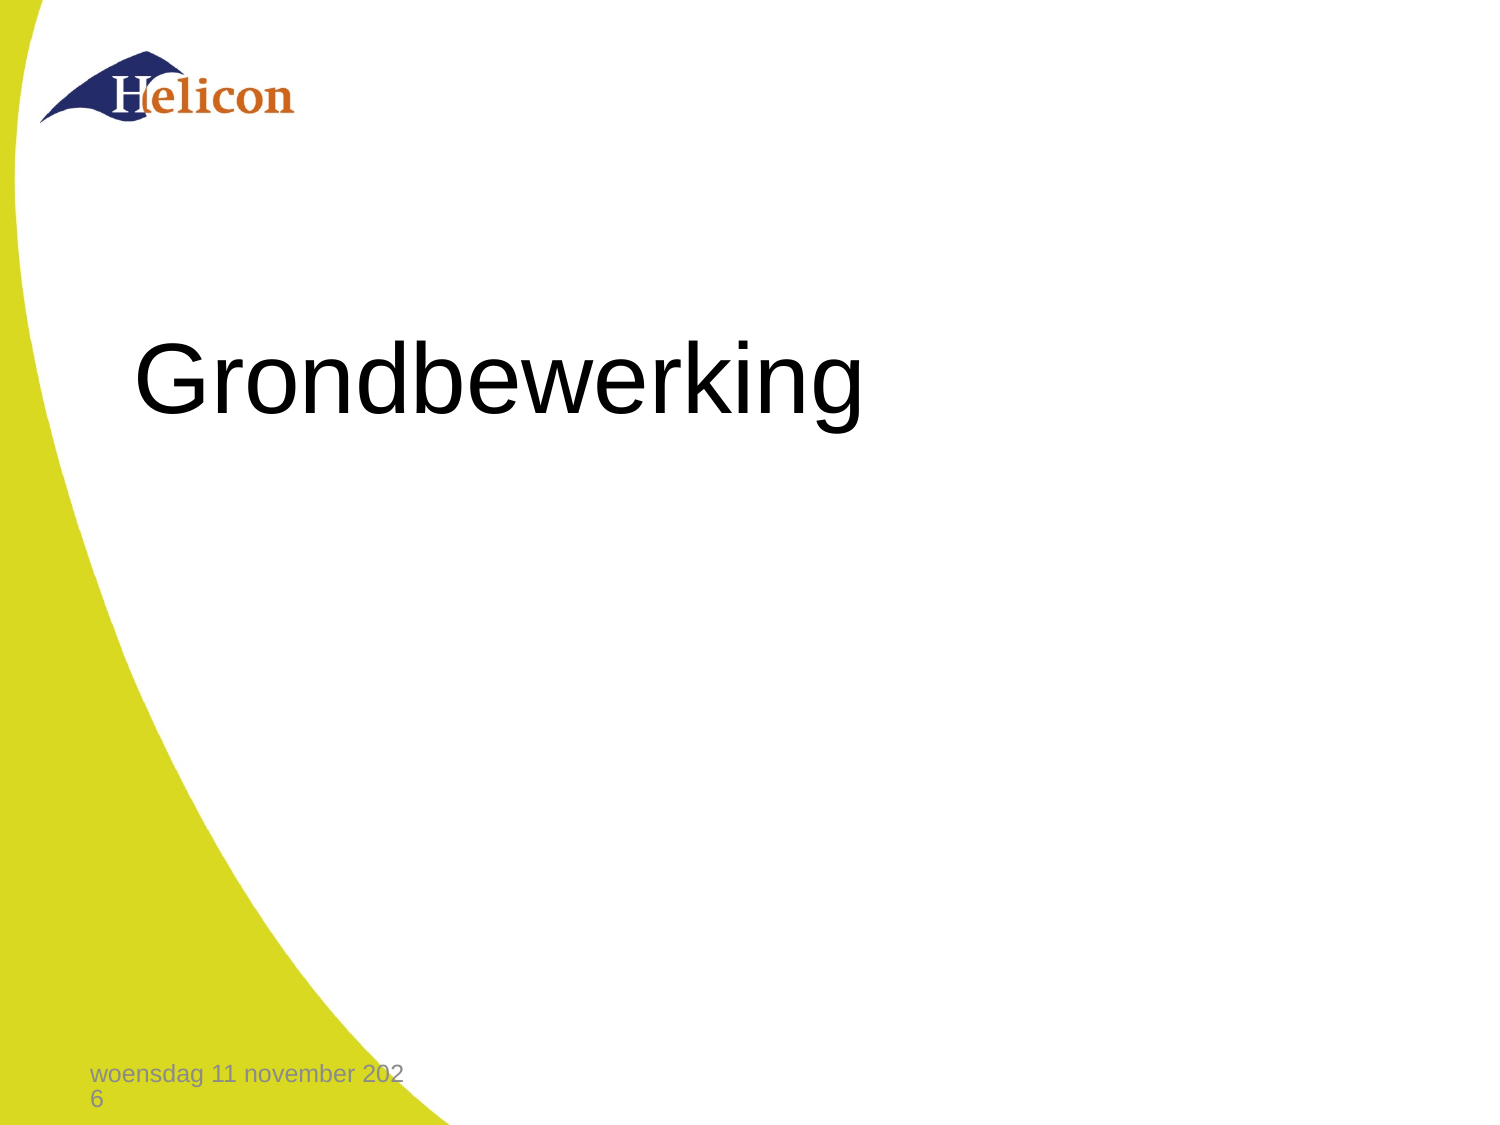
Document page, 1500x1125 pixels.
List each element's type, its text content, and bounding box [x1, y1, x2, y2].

slide_number dinsdag 23 mei 2017 [75, 1042, 425, 1103]
title Grondbewerking [64, 184, 963, 563]
picture [0, 0, 1500, 1125]
